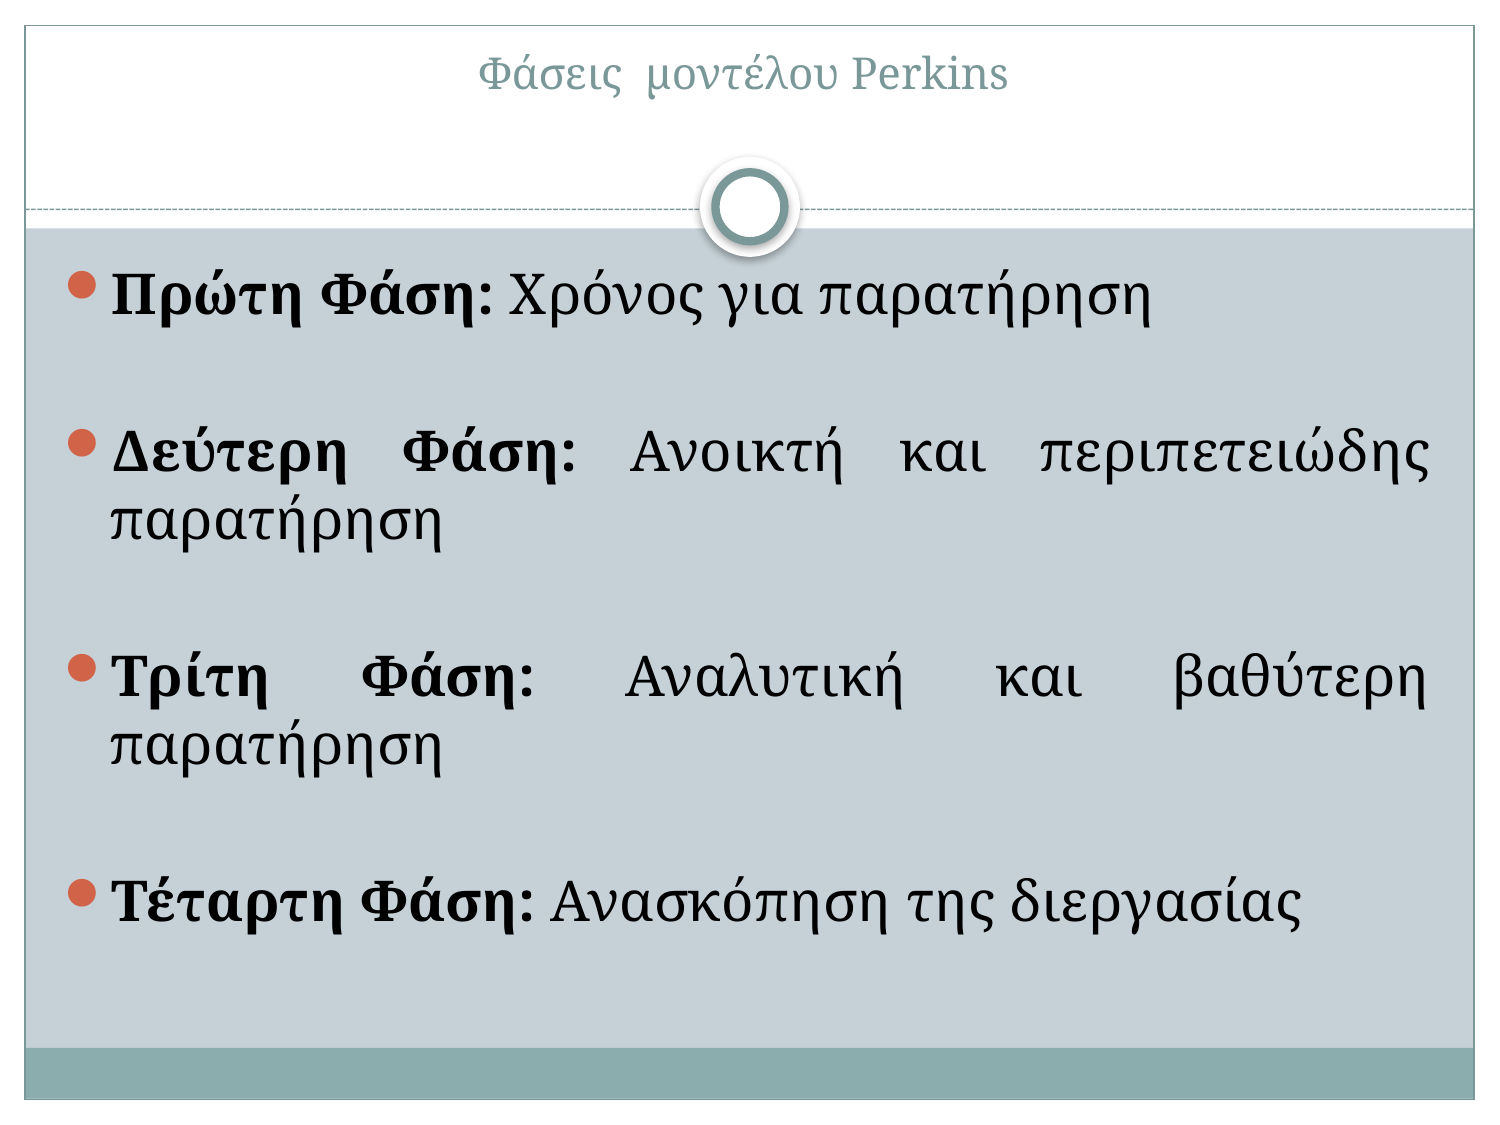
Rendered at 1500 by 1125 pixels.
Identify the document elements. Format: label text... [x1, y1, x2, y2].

title Φάσεις μοντέλου Perkins [49, 37, 1450, 162]
list Πρώτη Φάση: Χρόνος για παρατήρηση Δεύτερη Φάση: Ανοικτή και περιπετειώδης παρατήρηση Τρίτη Φάση: Αναλυτική και βαθύτερη παρατήρηση Τέταρτη Φάση: Ανασκόπηση της διεργασίας [49, 250, 1445, 1001]
